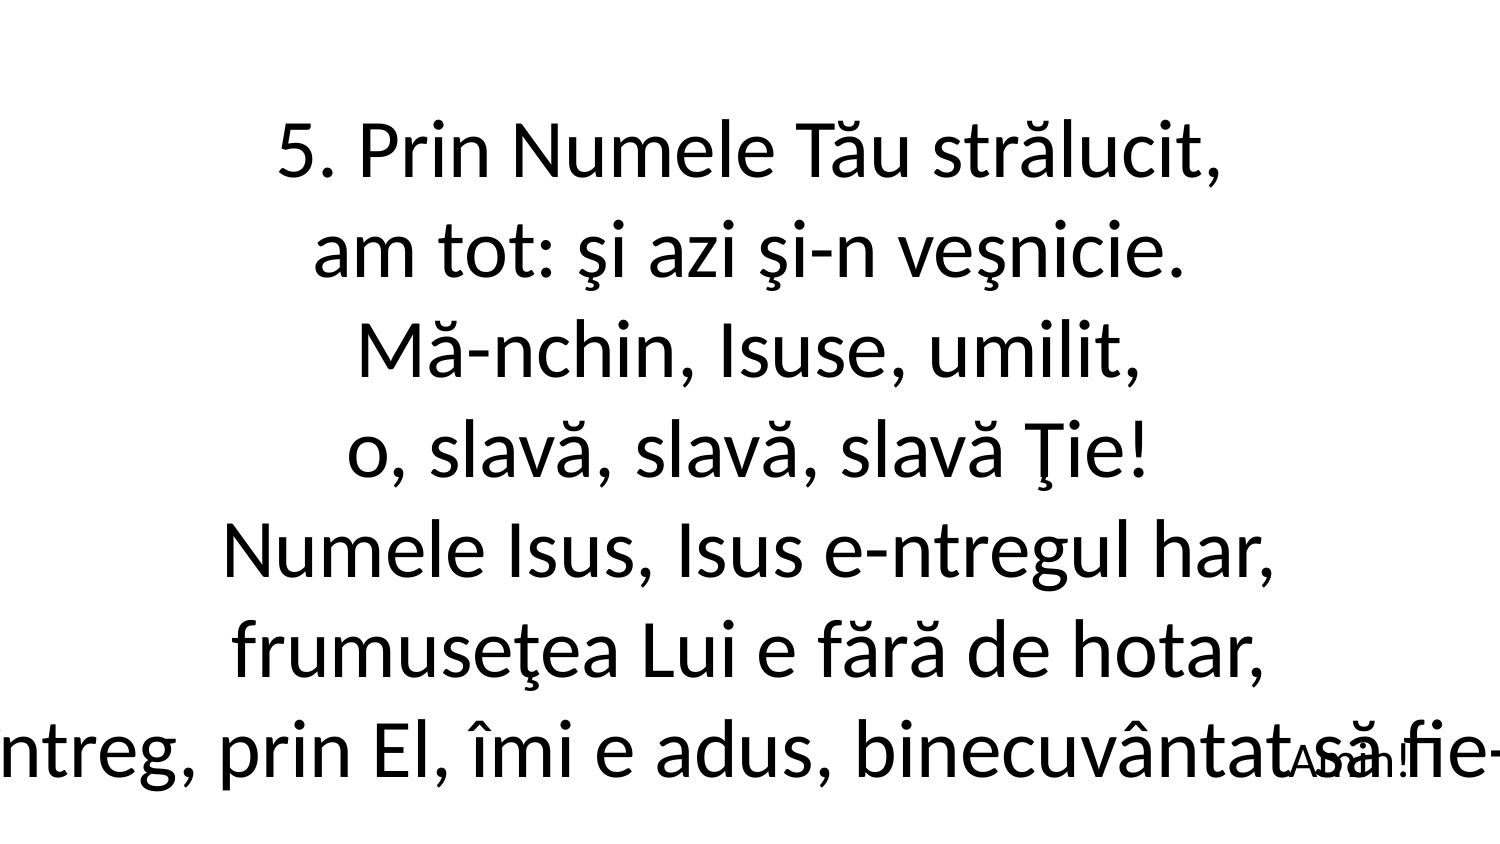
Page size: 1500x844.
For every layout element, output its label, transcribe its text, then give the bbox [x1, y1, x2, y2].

text_box Amin! [1273, 674, 1427, 795]
text_box 5. Prin Numele Tău strălucit, am tot: şi azi şi-n veşnicie. Mă-nchin, Isuse, umilit, o, slavă, slavă, slavă Ţie! Numele Isus, Isus e-ntregul har, frumuseţea Lui e fără de hotar, Dumnezeu întreg, prin El, îmi e adus, binecuvântat să fie-n veci, Isus. [0, 42, 1500, 802]
